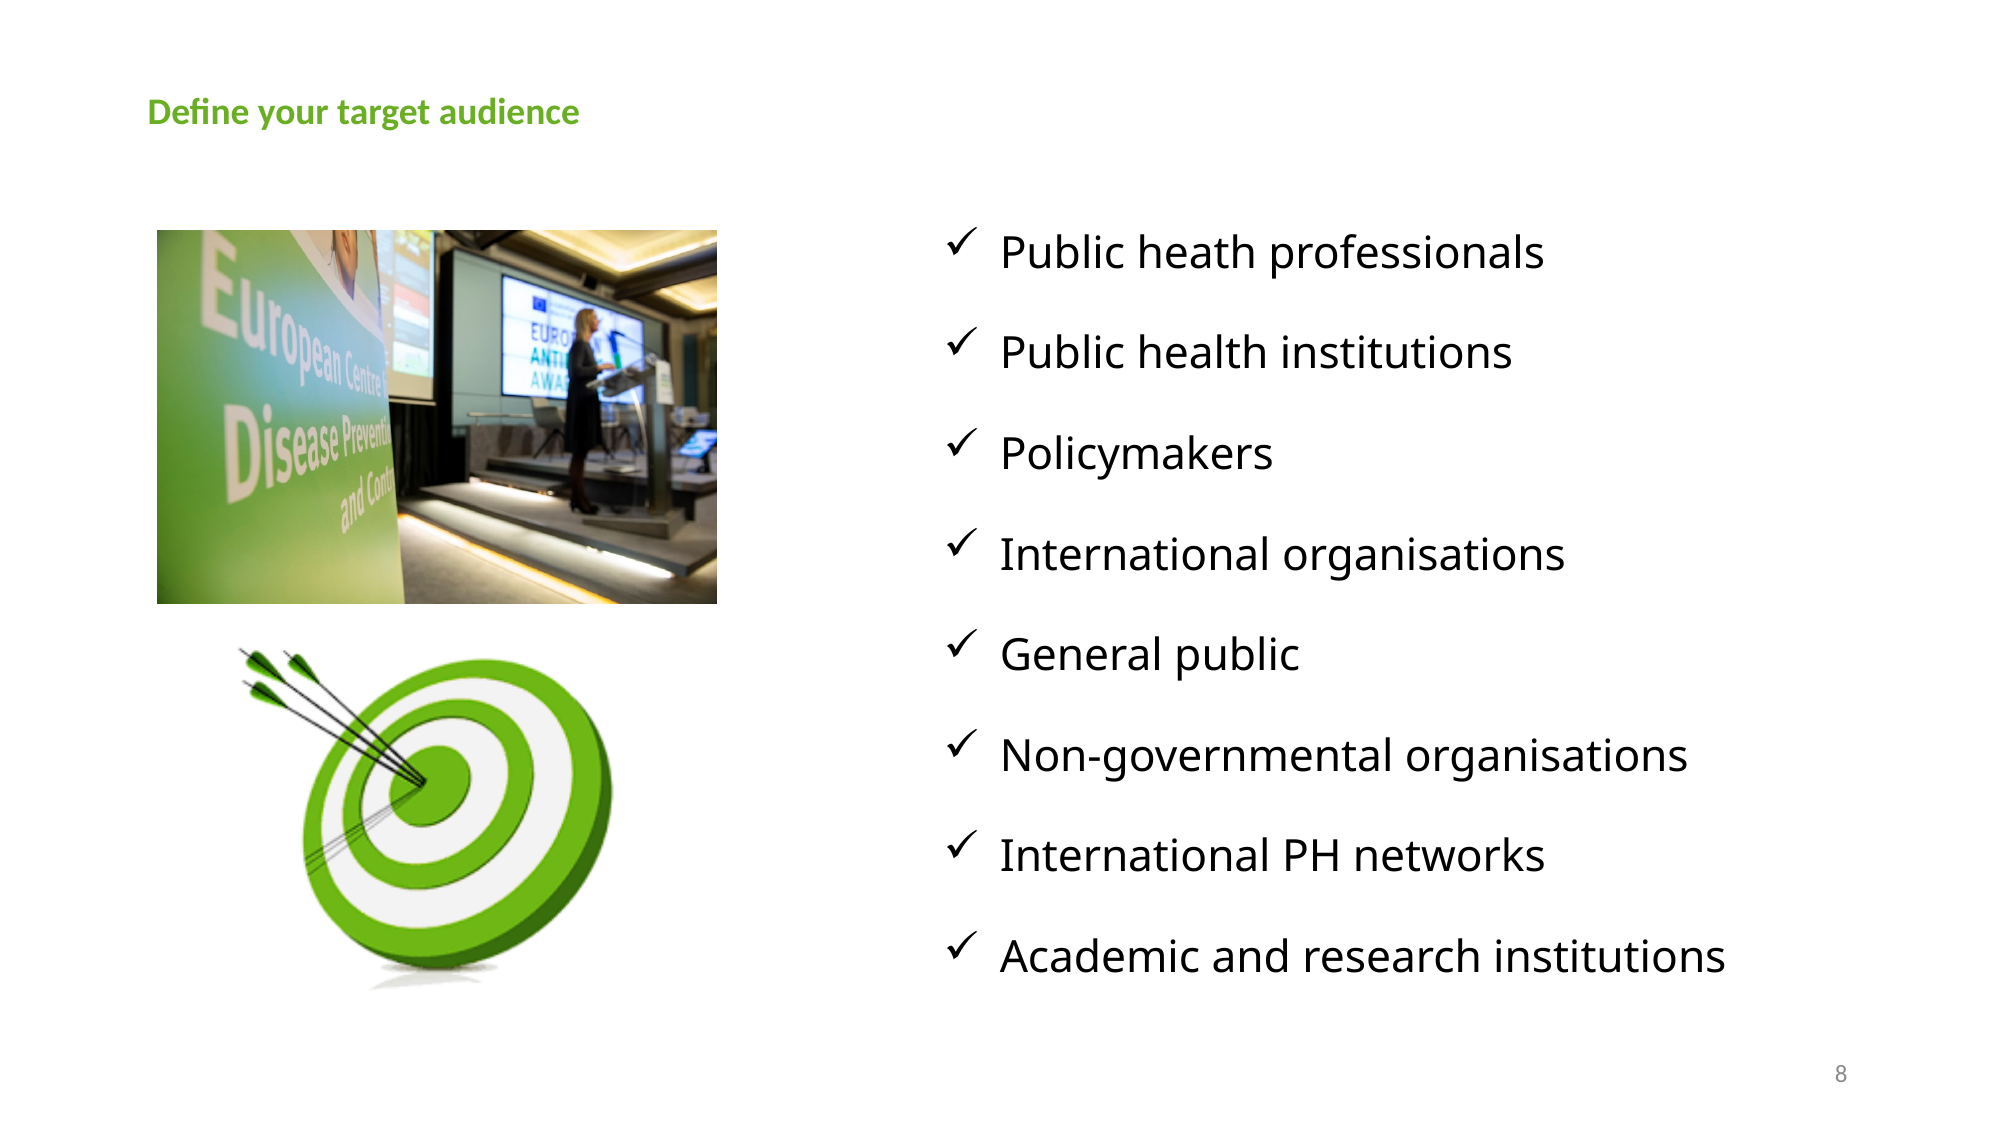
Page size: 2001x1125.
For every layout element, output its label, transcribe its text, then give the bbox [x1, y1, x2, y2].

picture [157, 230, 717, 604]
slide_number 8 [1412, 1042, 1863, 1103]
title Define your target audience [132, 34, 1638, 191]
text_box Public heath professionals Public health institutions Policymakers International organisations General public Non-governmental organisations International PH networks Academic and research institutions [930, 190, 1768, 756]
picture [157, 643, 695, 1013]
